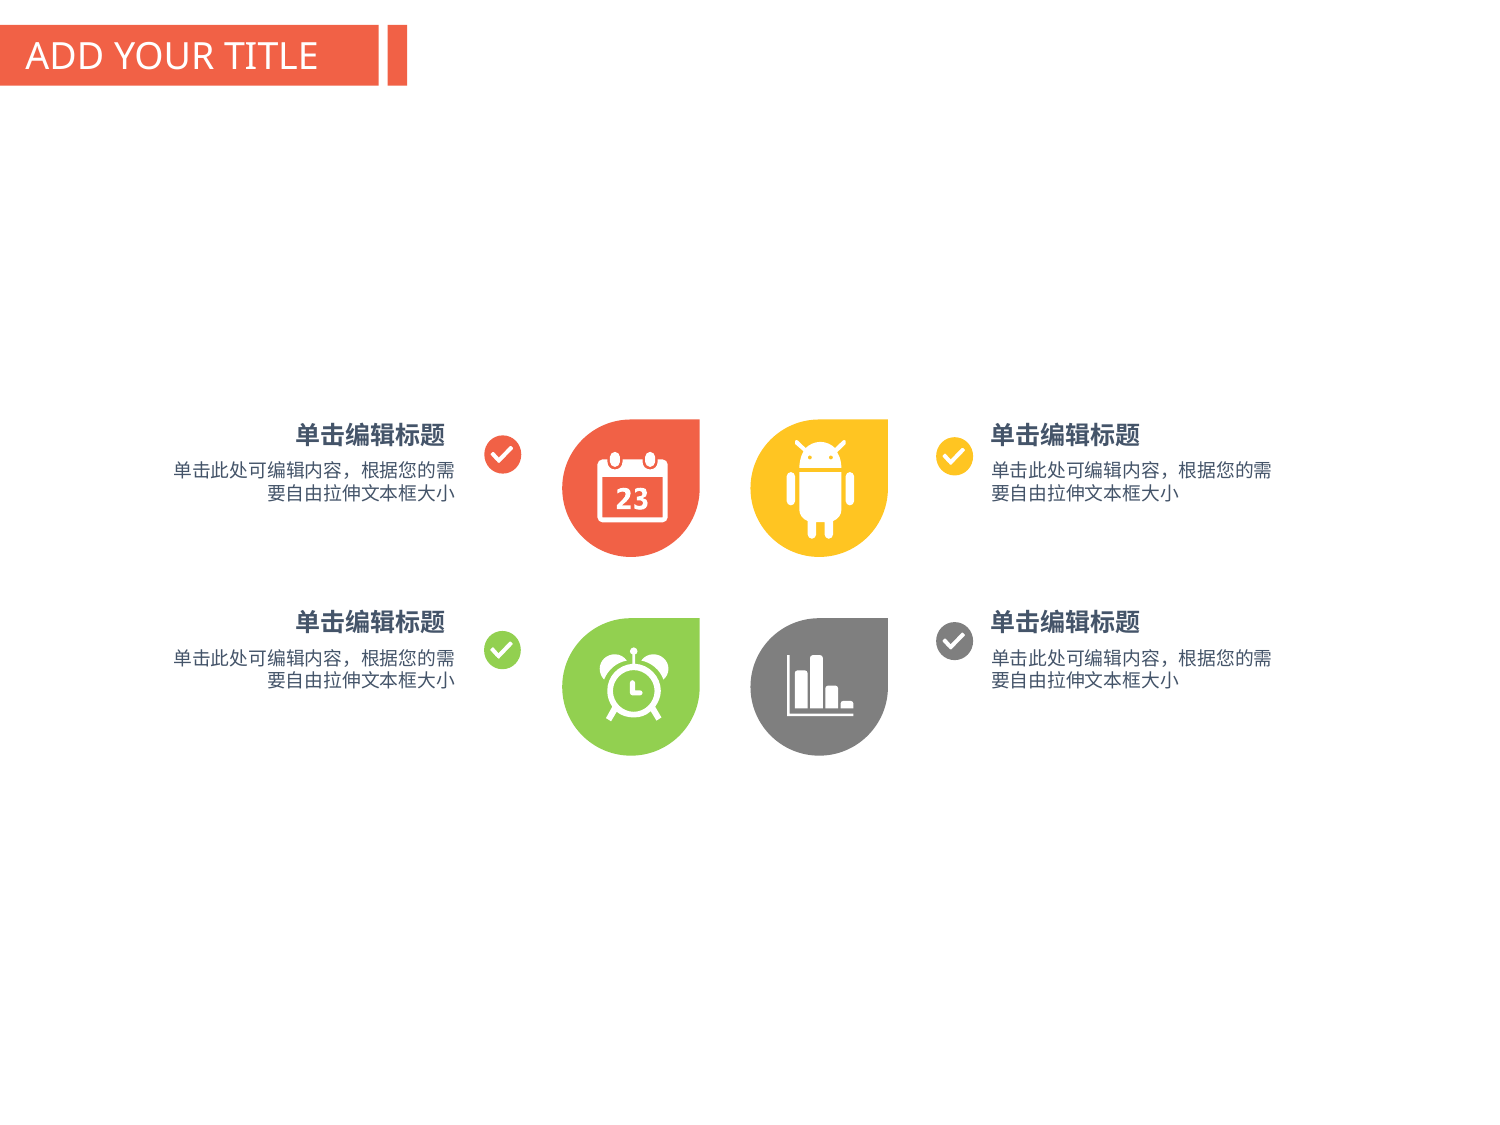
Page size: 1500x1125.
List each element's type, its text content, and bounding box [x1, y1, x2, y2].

text_box 单击此处可编辑内容，根据您的需要自由拉伸文本框大小 [167, 646, 455, 692]
text_box [799, 472, 842, 539]
text_box [484, 435, 522, 474]
text_box [0, 24, 10, 86]
text_box [645, 451, 656, 467]
text_box [795, 440, 846, 468]
text_box 单击编辑标题 [295, 606, 455, 637]
text_box [387, 24, 408, 86]
text_box [750, 618, 888, 756]
text_box 单击此处可编辑内容，根据您的需要自由拉伸文本框大小 [991, 459, 1279, 505]
text_box [750, 419, 888, 557]
text_box [641, 654, 669, 680]
text_box [562, 618, 700, 756]
text_box 单击此处可编辑内容，根据您的需要自由拉伸文本框大小 [167, 459, 455, 505]
text_box 单击编辑标题 [295, 419, 455, 450]
text_box [786, 439, 854, 540]
text_box [368, 24, 379, 86]
text_box [603, 477, 662, 517]
text_box [787, 655, 854, 717]
text_box [599, 654, 627, 680]
text_box [605, 647, 662, 722]
text_box 单击此处可编辑内容，根据您的需要自由拉伸文本框大小 [991, 646, 1279, 692]
text_box [786, 472, 796, 506]
text_box [936, 622, 974, 661]
text_box [484, 630, 521, 670]
text_box [562, 419, 700, 557]
text_box 单击编辑标题 [990, 606, 1150, 637]
text_box [597, 459, 668, 523]
text_box [612, 647, 668, 722]
text_box [609, 451, 620, 467]
text_box 单击编辑标题 [990, 419, 1150, 450]
text_box [845, 472, 855, 506]
text_box [790, 655, 854, 713]
text_box [597, 451, 668, 469]
text_box ADD YOUR TITLE HERE [10, 24, 368, 130]
text_box [599, 647, 632, 722]
text_box [936, 437, 974, 476]
